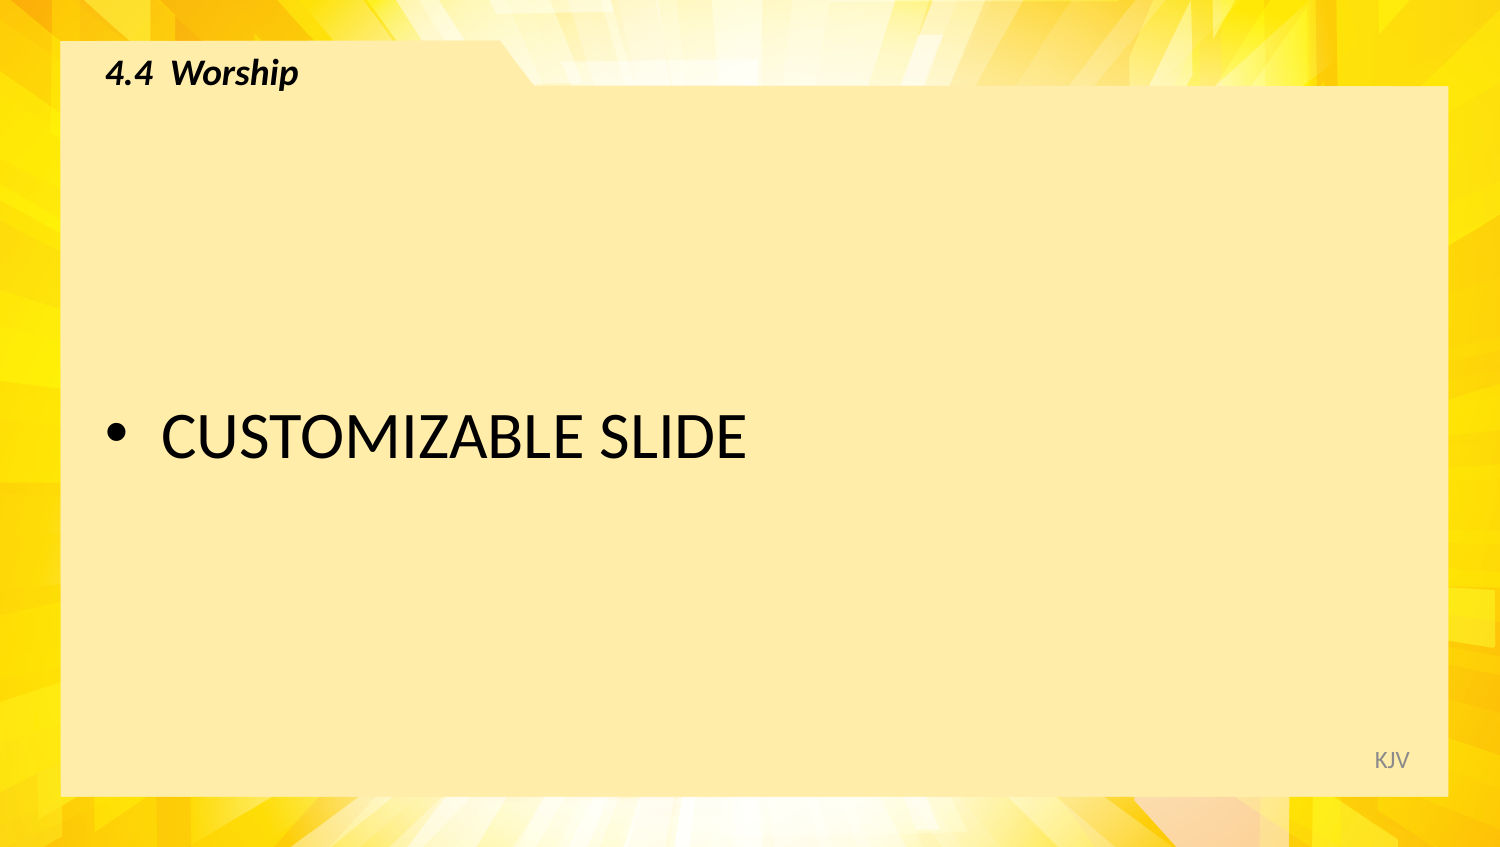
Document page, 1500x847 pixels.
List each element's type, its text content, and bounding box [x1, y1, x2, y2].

title 4.4 Worship [89, 33, 1420, 108]
picture [0, 0, 1500, 847]
list CUSTOMIZABLE SLIDE [89, 141, 1403, 722]
footer KJV [950, 736, 1425, 782]
